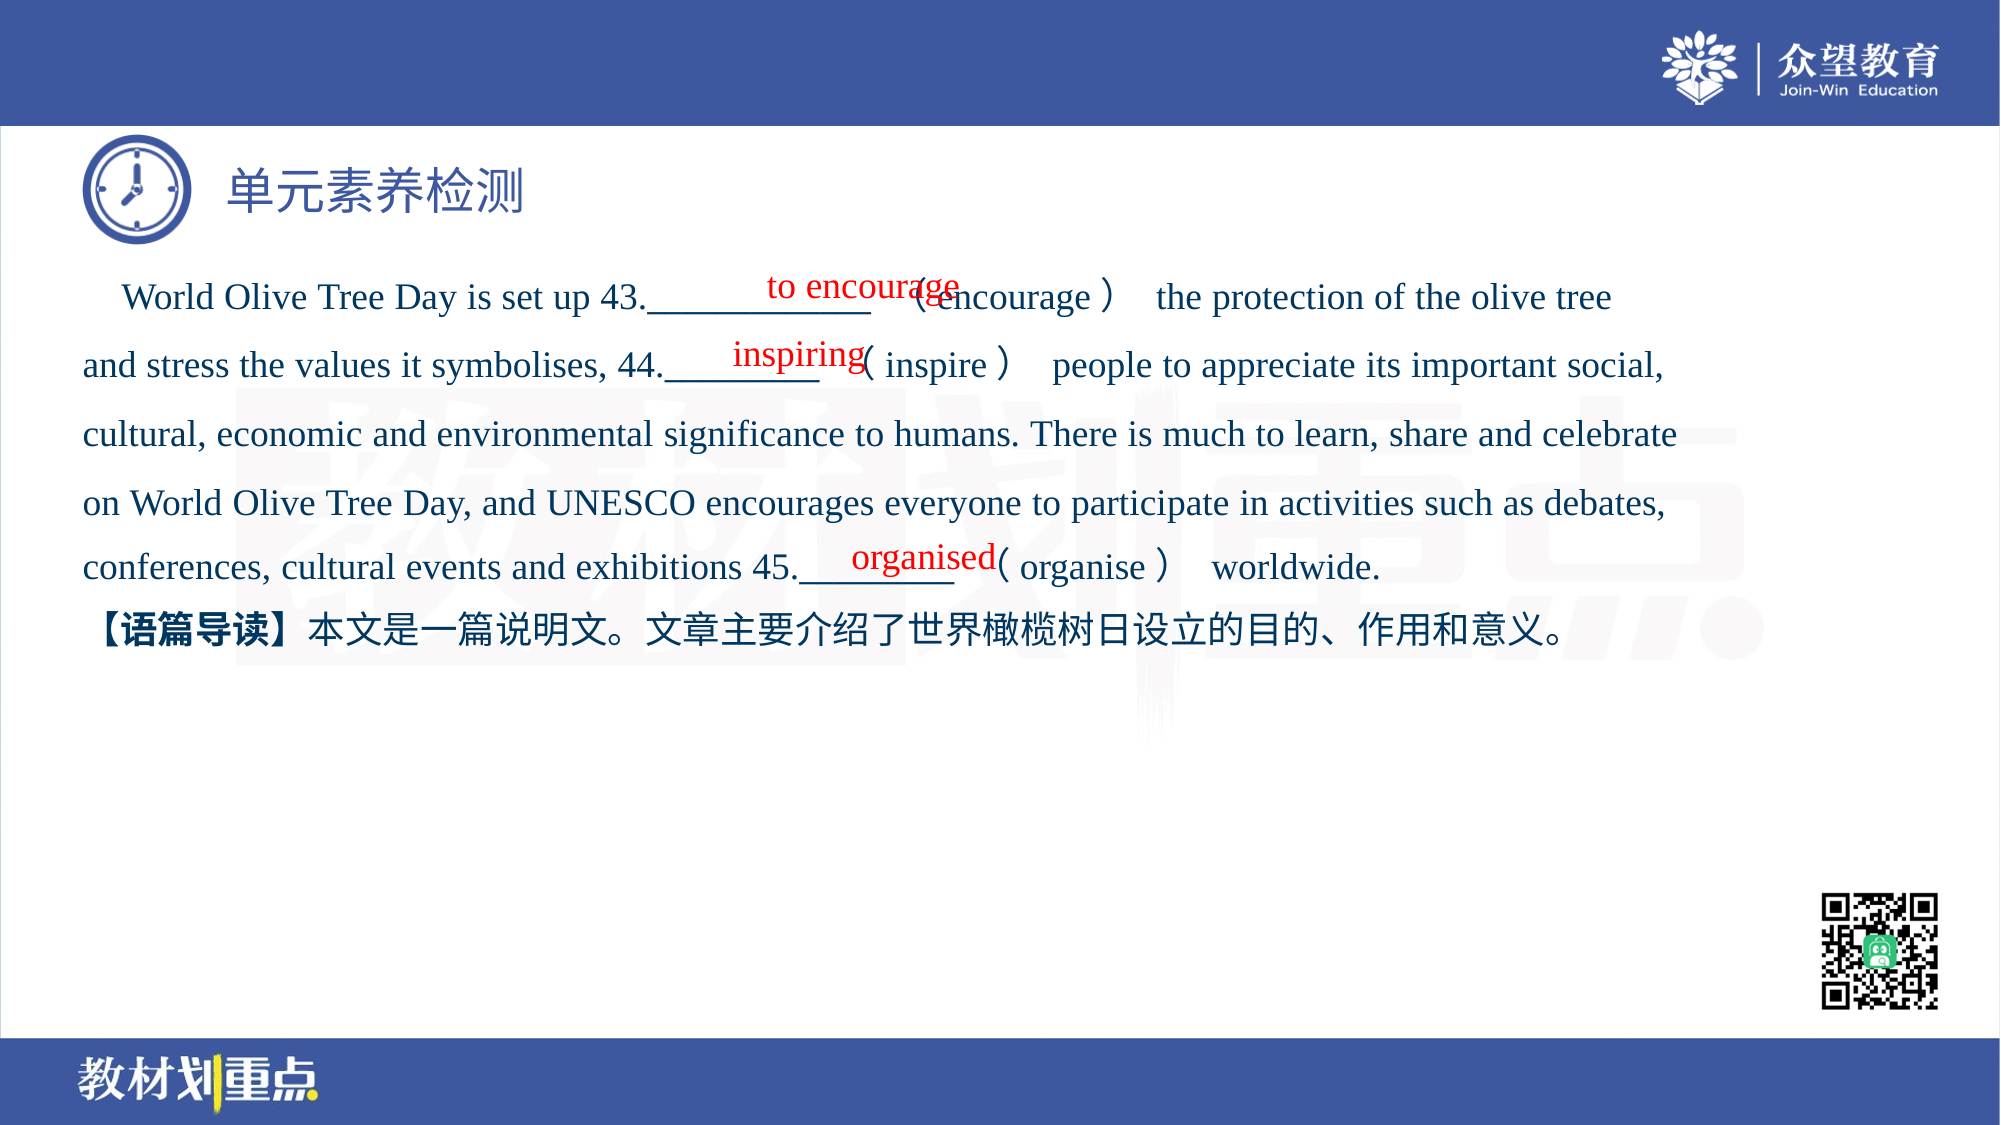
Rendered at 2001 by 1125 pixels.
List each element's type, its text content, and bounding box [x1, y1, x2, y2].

text_box inspiring [718, 309, 880, 368]
text_box organised [837, 512, 1011, 571]
picture [0, 0, 2000, 1125]
text_box to encourage [748, 240, 979, 299]
text_box 【语篇导读】本文是一篇说明文。文章主要介绍了世界橄榄树日设立的目的、作用和意义。 [82, 586, 1817, 644]
text_box World Olive Tree Day is set up 43._____________ （encourage） the protection of the olive tree and stress the values it symbolises, 44._________ （inspire） people to appreciate its important social, cultural, economic and environmental significance to humans. There is much to learn, share and celebrate on World Olive Tree Day, and UNESCO encourages everyone to participate in activities such as debates, conferences, cultural events and exhibitions 45._________ （organise） worldwide. [82, 247, 1817, 581]
